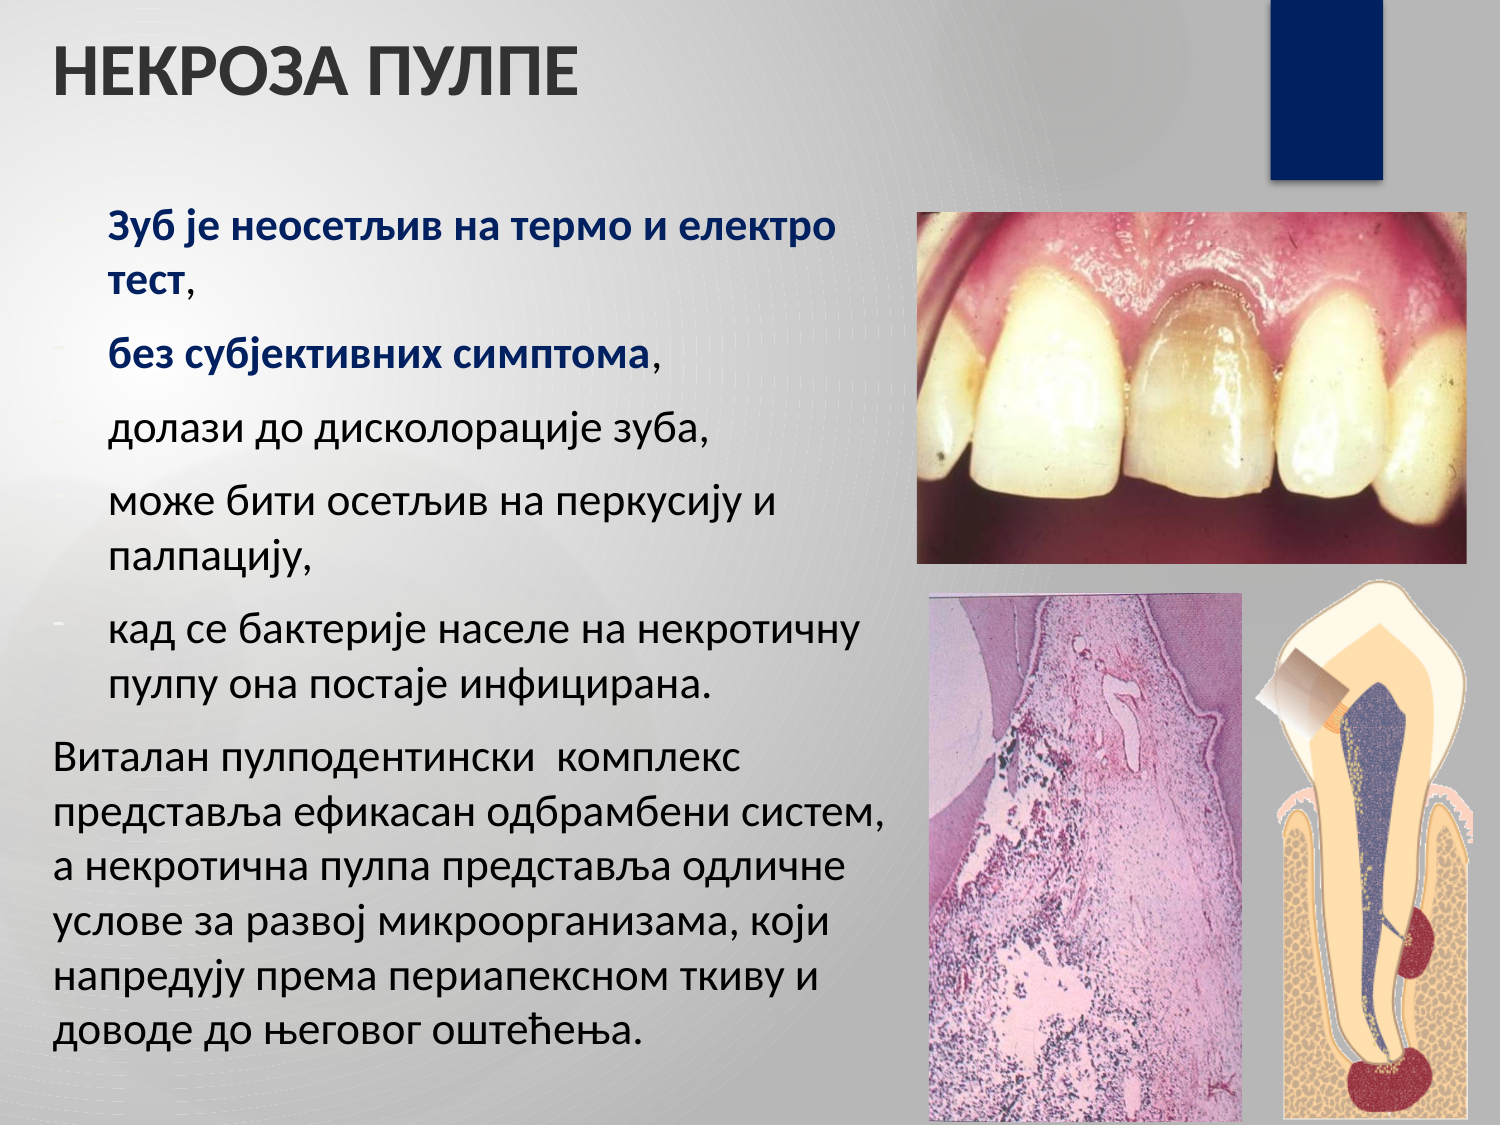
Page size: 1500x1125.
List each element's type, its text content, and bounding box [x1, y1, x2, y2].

list Зуб је неосетљив на термо и електро тест, без субјективних симптома, долази до дисколорације зуба, може бити осетљив на перкусију и палпацију, кад се бактерије населе на некротичну пулпу она постаје инфицирана. Виталан пулподентински комплекс представља ефикасан одбрамбени систем, а некротична пулпа представља одличне услове за развој микроорганизама, који напредују према периапексном ткиву и доводе до његовог оштећења. [37, 187, 913, 1075]
title НЕКРОЗА ПУЛПЕ [37, 12, 1263, 243]
text_box [916, 212, 1467, 564]
picture [1170, 563, 1473, 1125]
text_box [928, 593, 1165, 1122]
